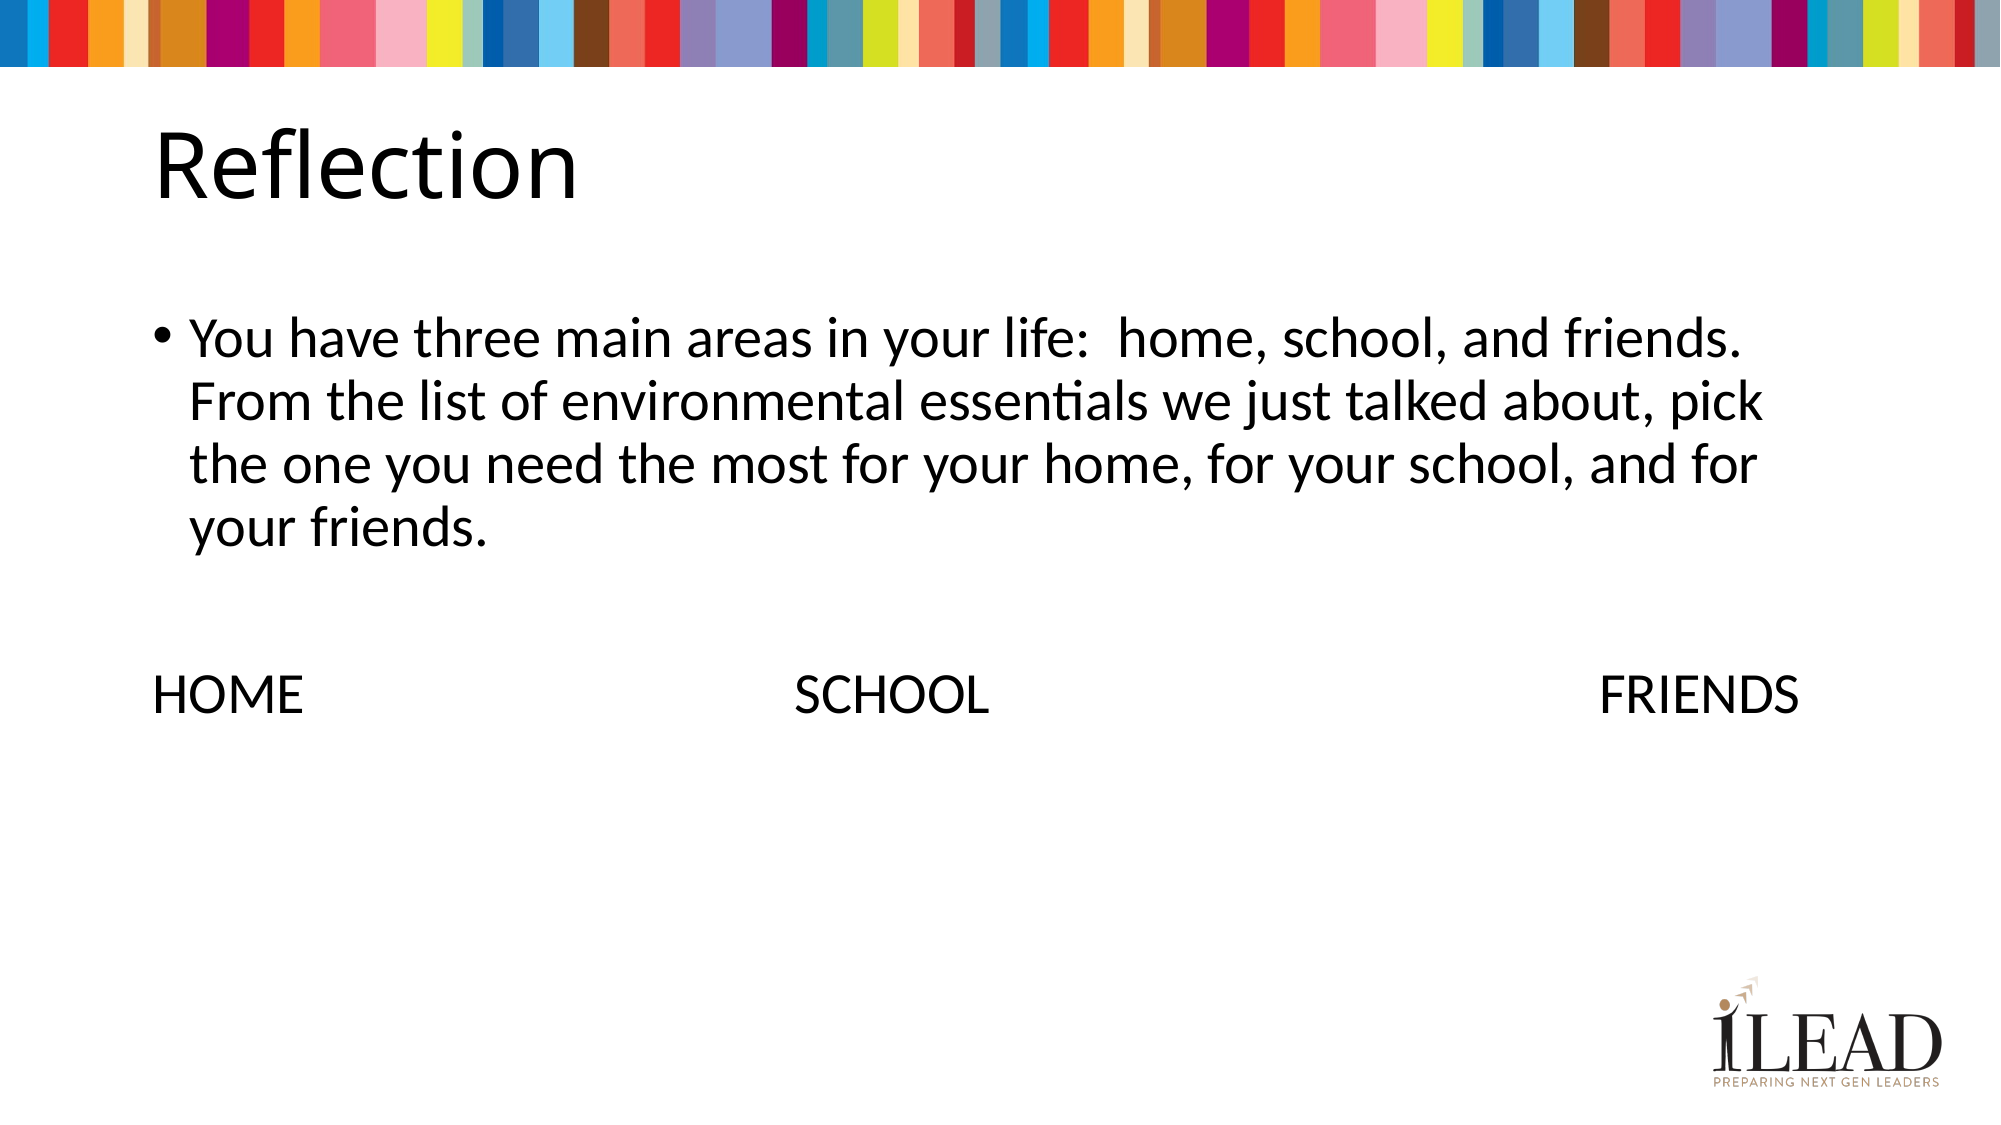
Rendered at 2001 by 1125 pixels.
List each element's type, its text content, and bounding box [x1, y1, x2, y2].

picture [828, 0, 1026, 67]
title Reflection [137, 67, 1863, 278]
picture [0, 0, 26, 67]
picture [1048, 0, 1808, 67]
picture [1709, 972, 1945, 1091]
picture [1828, 0, 2000, 67]
picture [48, 0, 808, 67]
list You have three main areas in your life: home, school, and friends. From the list of environmental essentials we just talked about, pick the one you need the most for your home, for your school, and for your friends. HOME SCHOOL FRIENDS [137, 299, 1863, 1014]
